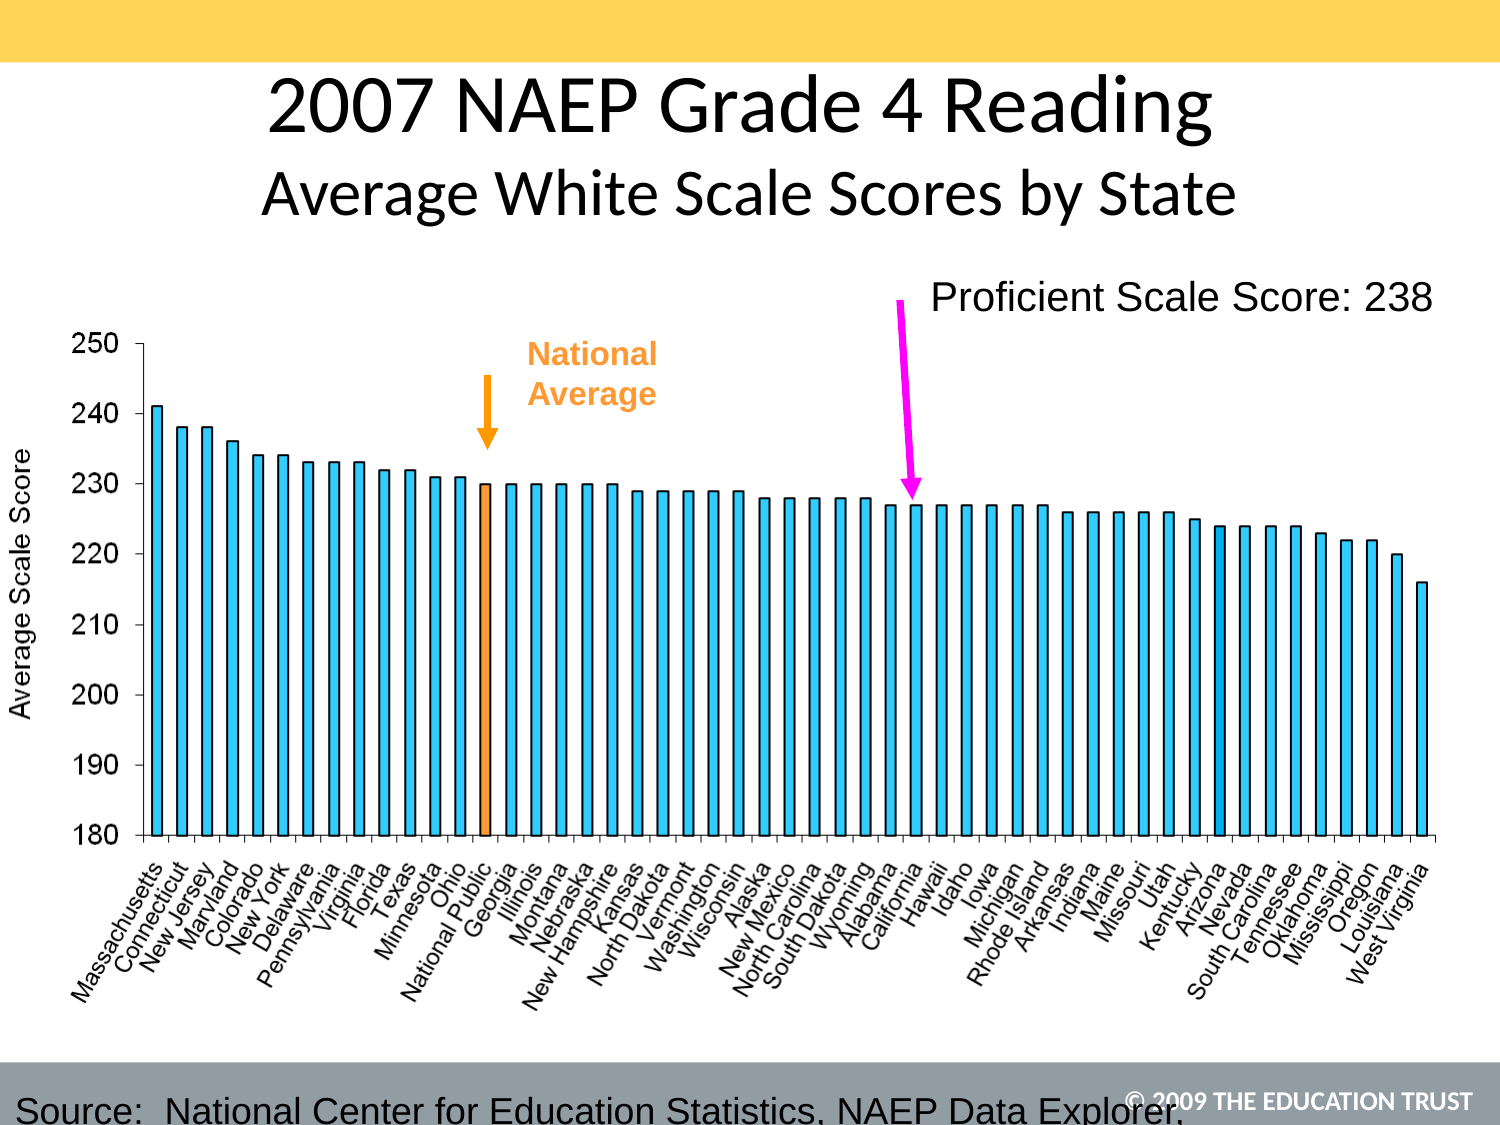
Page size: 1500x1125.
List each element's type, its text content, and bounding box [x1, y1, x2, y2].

title 2007 NAEP Grade 4 Reading Average White Scale Scores by State [74, 44, 1426, 233]
text_box Proficient Scale Score: 238 [915, 262, 1449, 298]
text_box Source: National Center for Education Statistics, NAEP Data Explorer, http://nces.ed.gov/nationsreportcard/nde/ [0, 1079, 1400, 1125]
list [0, 299, 1456, 1038]
